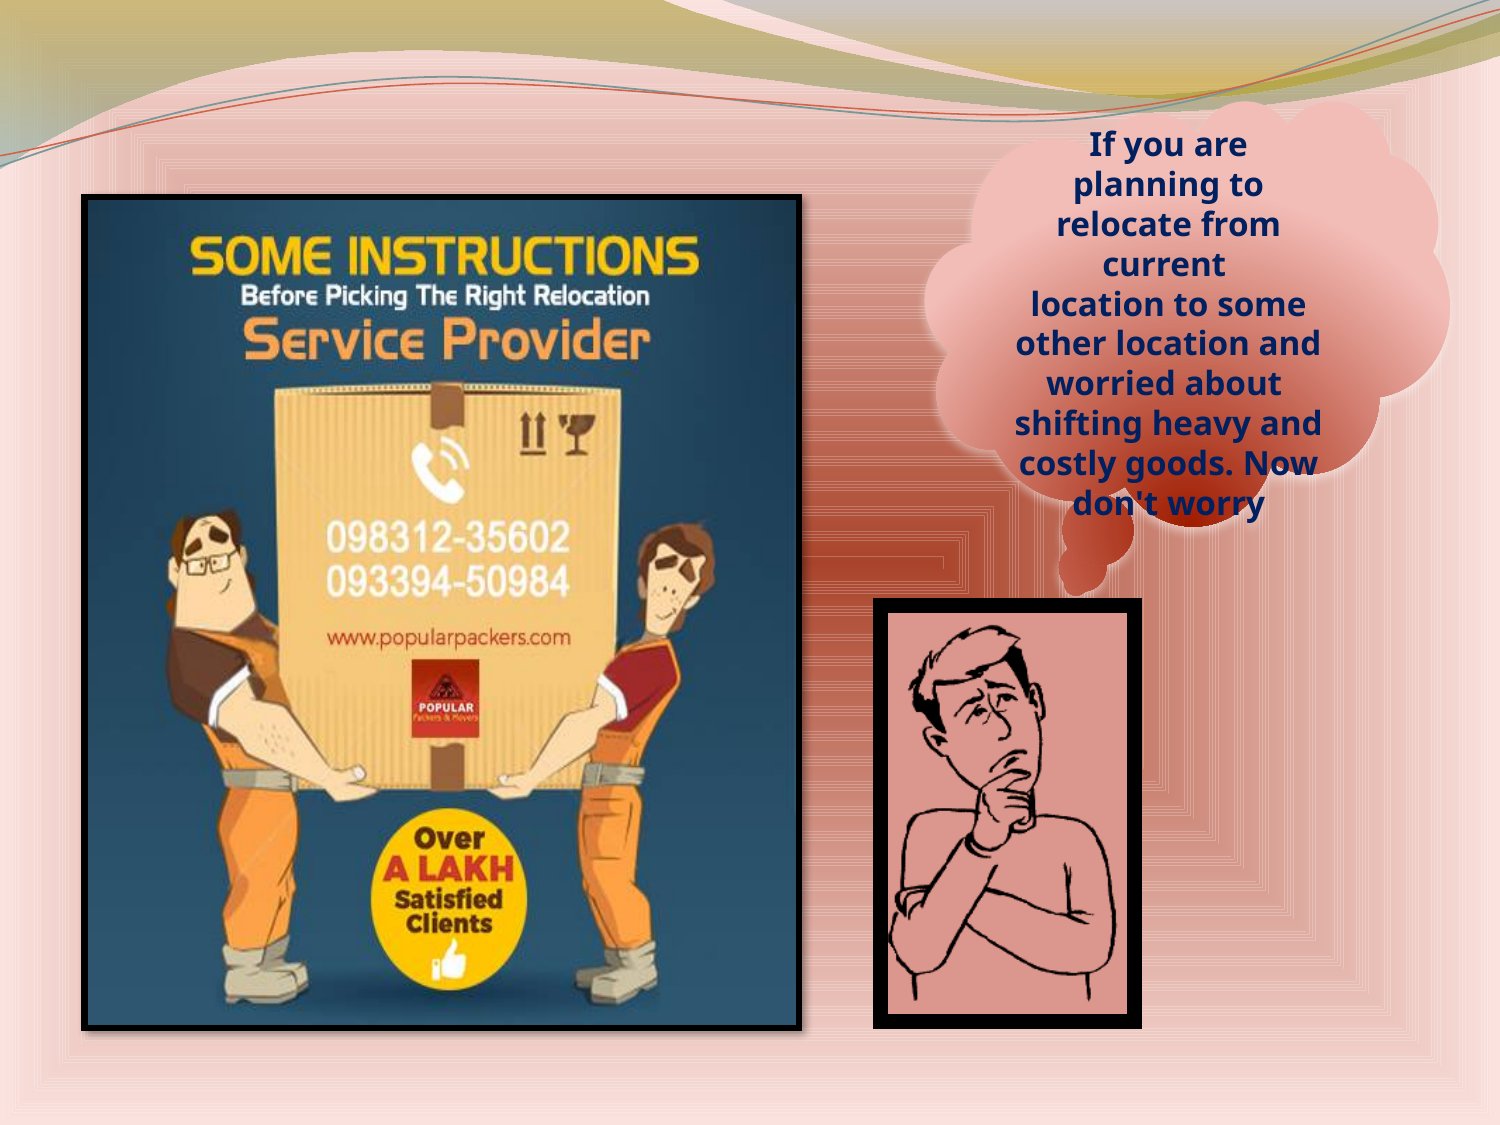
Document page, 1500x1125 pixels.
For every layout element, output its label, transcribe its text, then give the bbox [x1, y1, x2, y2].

picture [87, 199, 796, 1026]
picture [887, 612, 1128, 1015]
text_box If you are planning to relocate from current location to some other location and worried about shifting heavy and costly goods. Now don't worry [924, 101, 1451, 596]
